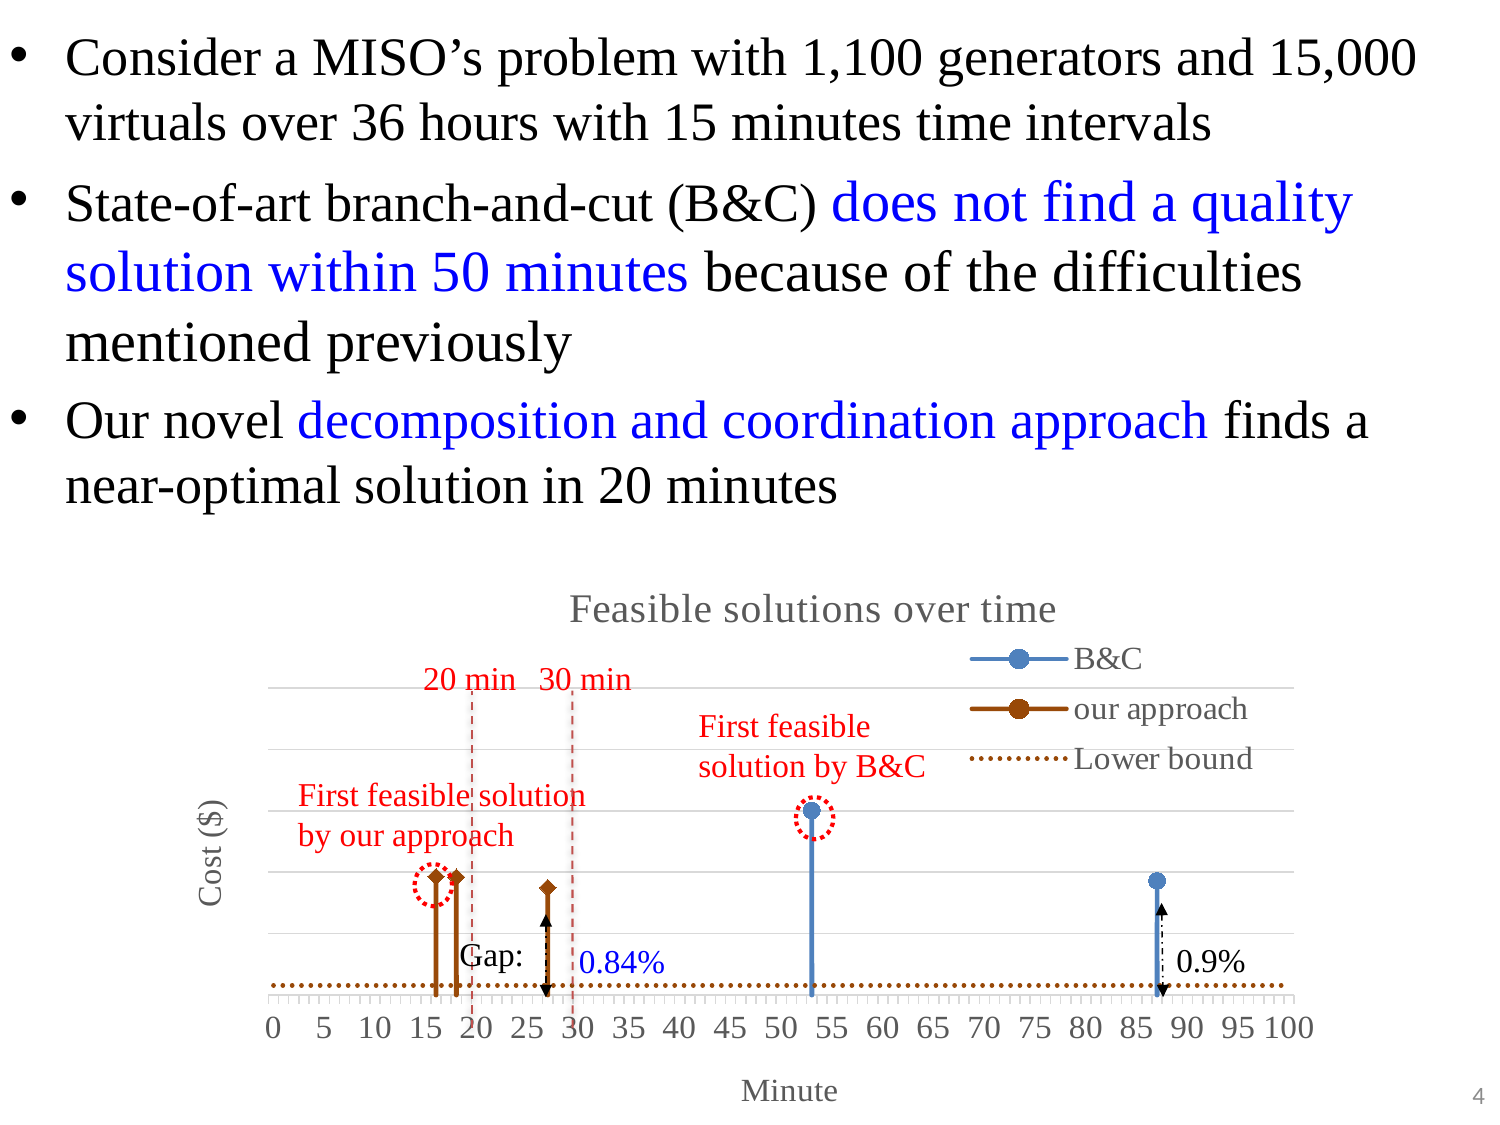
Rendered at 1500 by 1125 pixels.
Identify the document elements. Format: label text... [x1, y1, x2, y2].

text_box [20, 571, 1335, 1119]
list Consider a MISO’s problem with 1,100 generators and 15,000 virtuals over 36 hours with 15 minutes time intervals State-of-art branch-and-cut (B&C) does not find a quality solution within 50 minutes because of the difficulties mentioned previously Our novel decomposition and coordination approach finds a near-optimal solution in 20 minutes [0, 14, 1500, 572]
slide_number 4 [1335, 1065, 1500, 1125]
